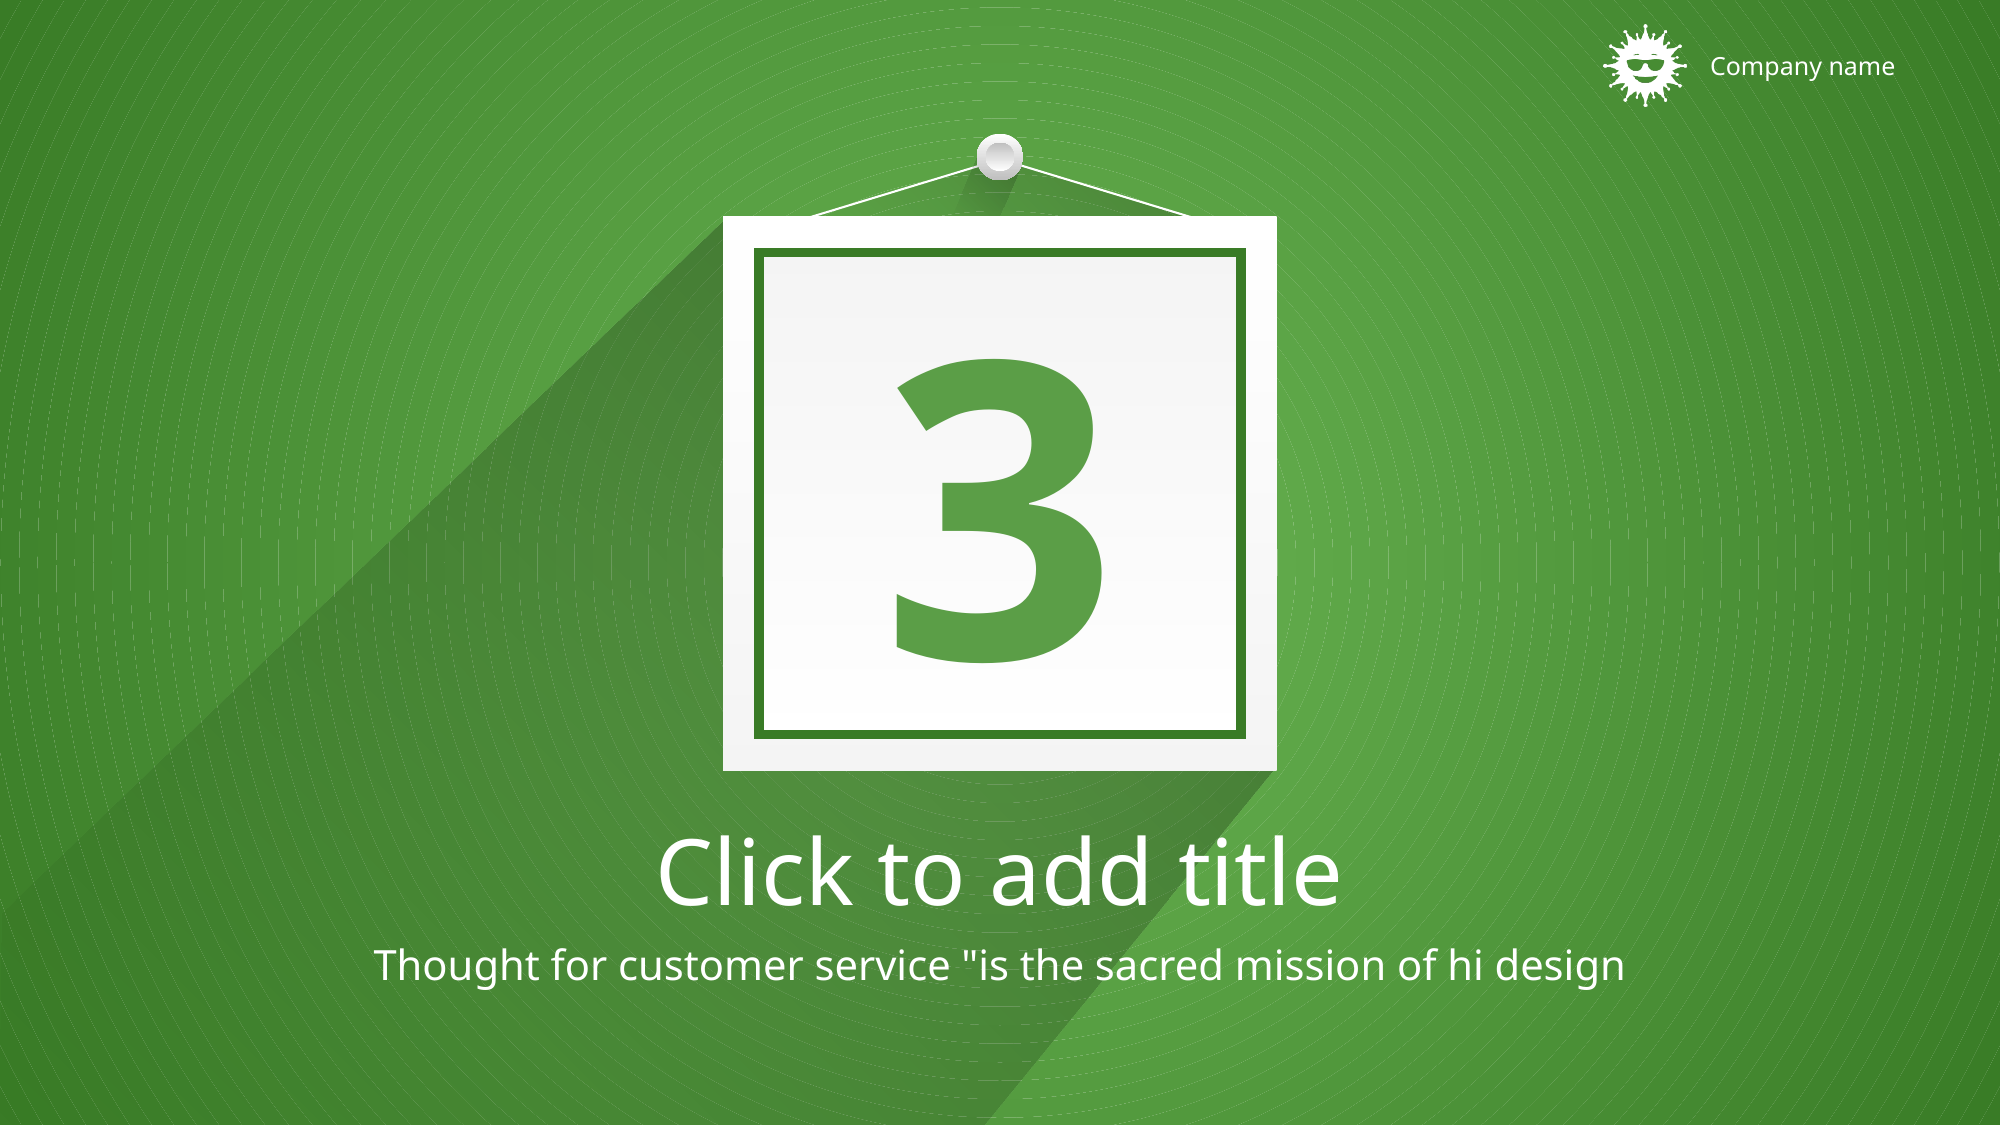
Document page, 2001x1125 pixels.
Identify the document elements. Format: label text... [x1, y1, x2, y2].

text_box [0, 220, 1273, 1125]
picture [1603, 24, 1687, 107]
text_box Click to add title [641, 806, 1359, 931]
text_box Thought for customer service "is the sacred mission of hi design [358, 931, 1642, 997]
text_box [723, 216, 1277, 771]
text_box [800, 159, 1200, 216]
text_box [976, 133, 1024, 181]
